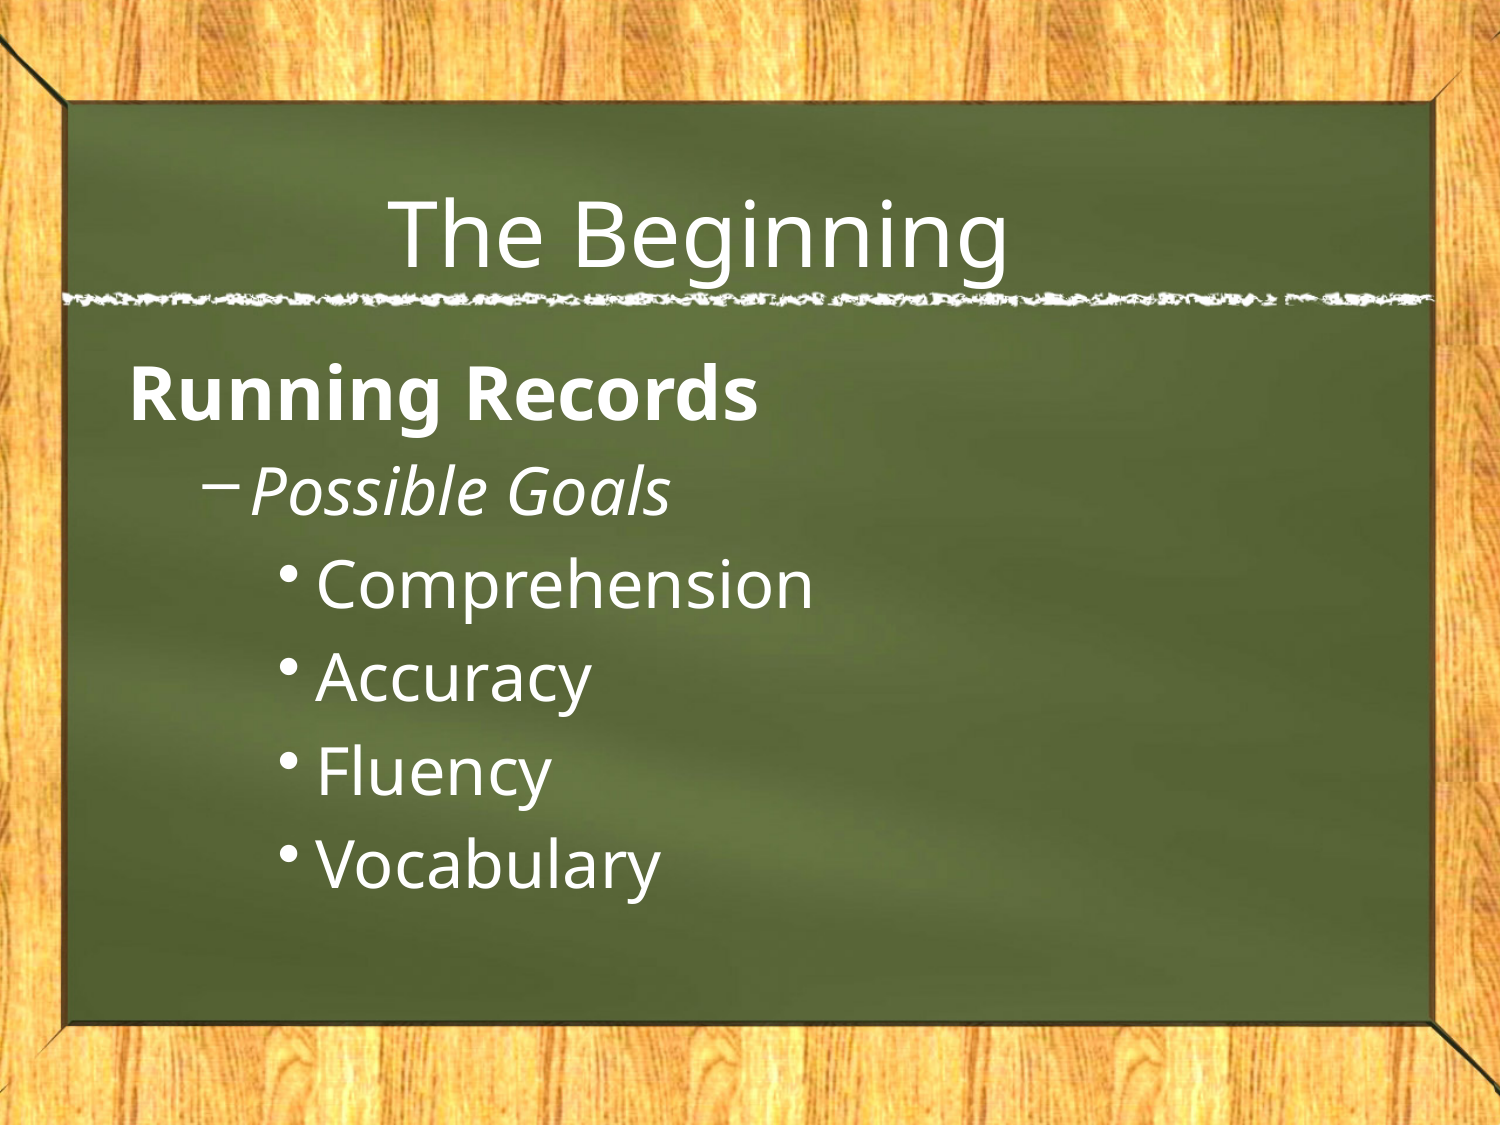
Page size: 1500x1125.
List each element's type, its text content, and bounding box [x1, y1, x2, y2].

picture [0, 0, 1500, 1125]
title The Beginning [112, 137, 1288, 326]
list Running Records Possible Goals Comprehension Accuracy Fluency Vocabulary [112, 337, 1388, 1013]
